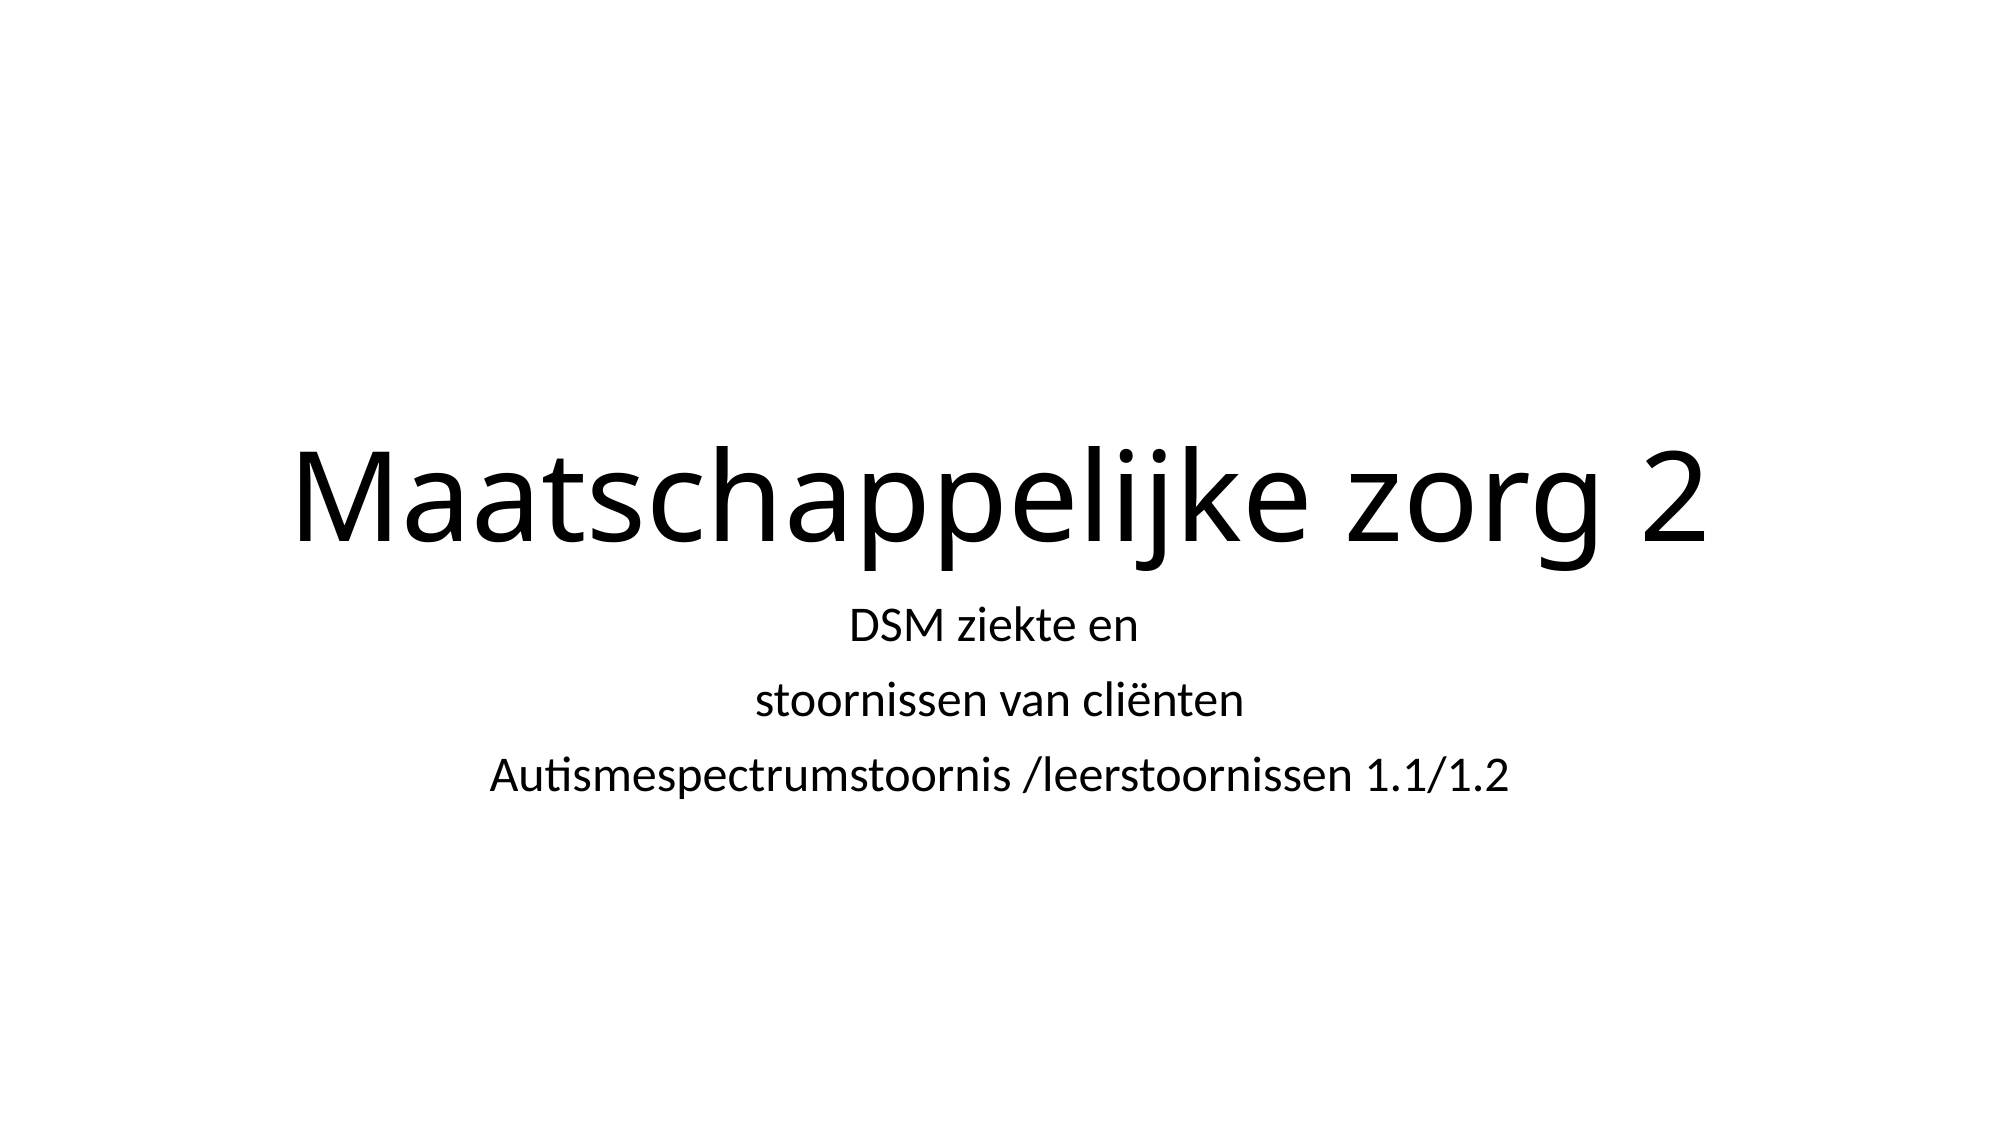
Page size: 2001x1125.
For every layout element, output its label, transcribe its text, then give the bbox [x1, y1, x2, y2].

title Maatschappelijke zorg 2 [249, 184, 1750, 576]
subtitle DSM ziekte en stoornissen van cliënten Autismespectrumstoornis /leerstoornissen 1.1/1.2 [249, 590, 1750, 863]
